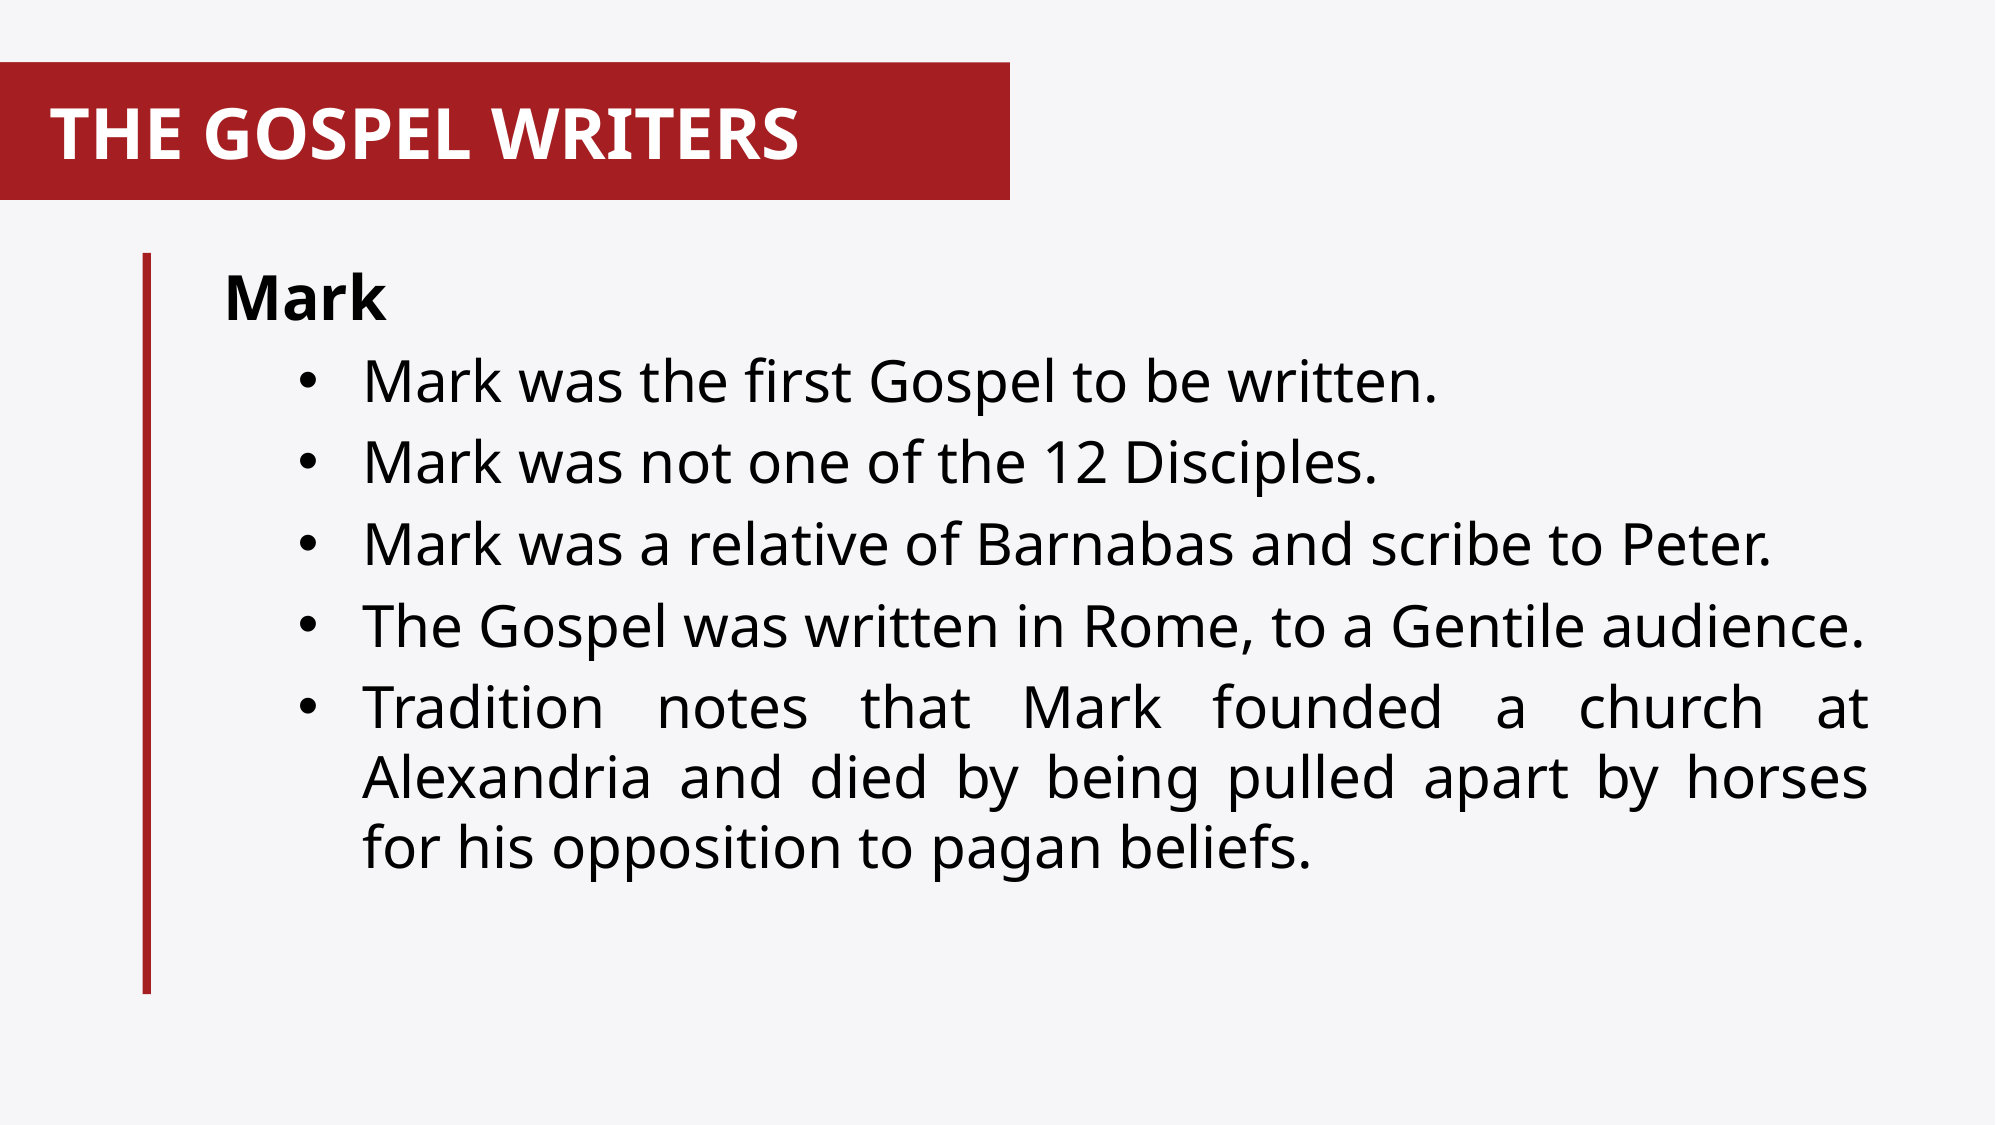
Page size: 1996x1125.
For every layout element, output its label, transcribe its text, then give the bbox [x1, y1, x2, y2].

subtitle Mark Mark was the first Gospel to be written. Mark was not one of the 12 Disciples. Mark was a relative of Barnabas and scribe to Peter. The Gospel was written in Rome, to a Gentile audience. Tradition notes that Mark founded a church at Alexandria and died by being pulled apart by horses for his opposition to pagan beliefs. [197, 249, 1885, 1125]
title THE GOSPEL WRITERS [0, 62, 1010, 200]
